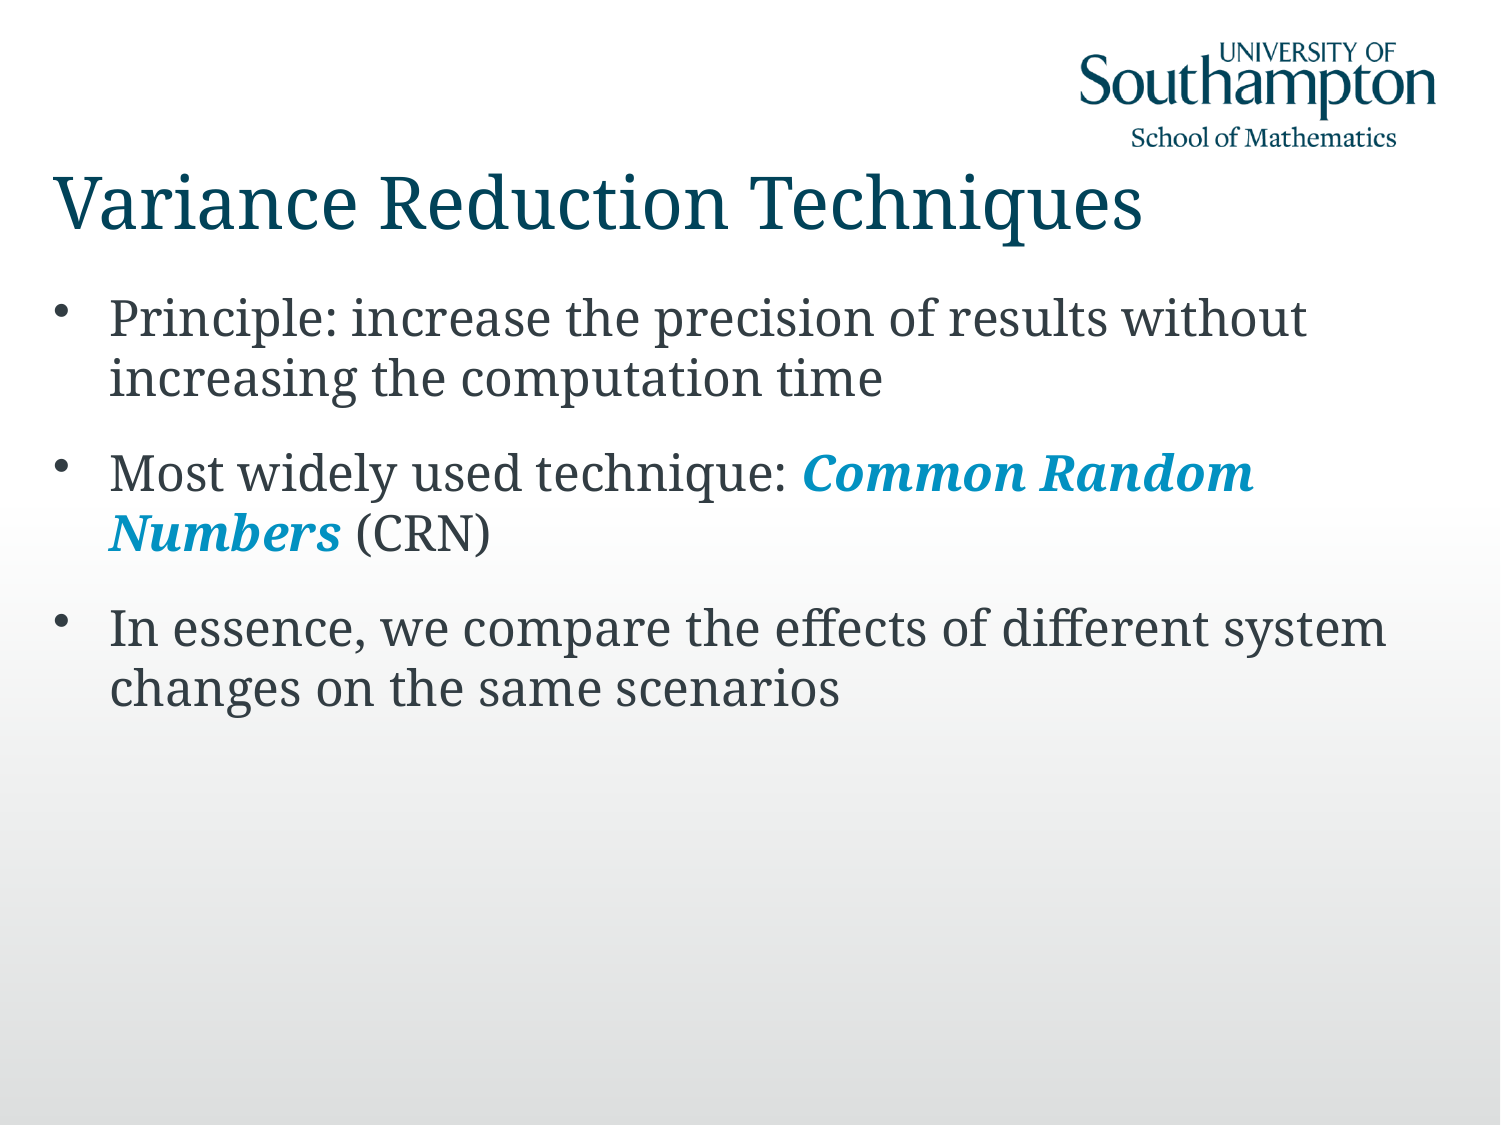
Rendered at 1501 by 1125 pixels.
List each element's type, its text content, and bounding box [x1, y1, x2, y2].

picture [1080, 42, 1436, 147]
title Variance Reduction Techniques [53, 148, 1448, 256]
picture [1296, 42, 1301, 51]
list Principle: increase the precision of results without increasing the computation time Most widely used technique: Common Random Numbers (CRN) In essence, we compare the effects of different system changes on the same scenarios [53, 278, 1448, 954]
